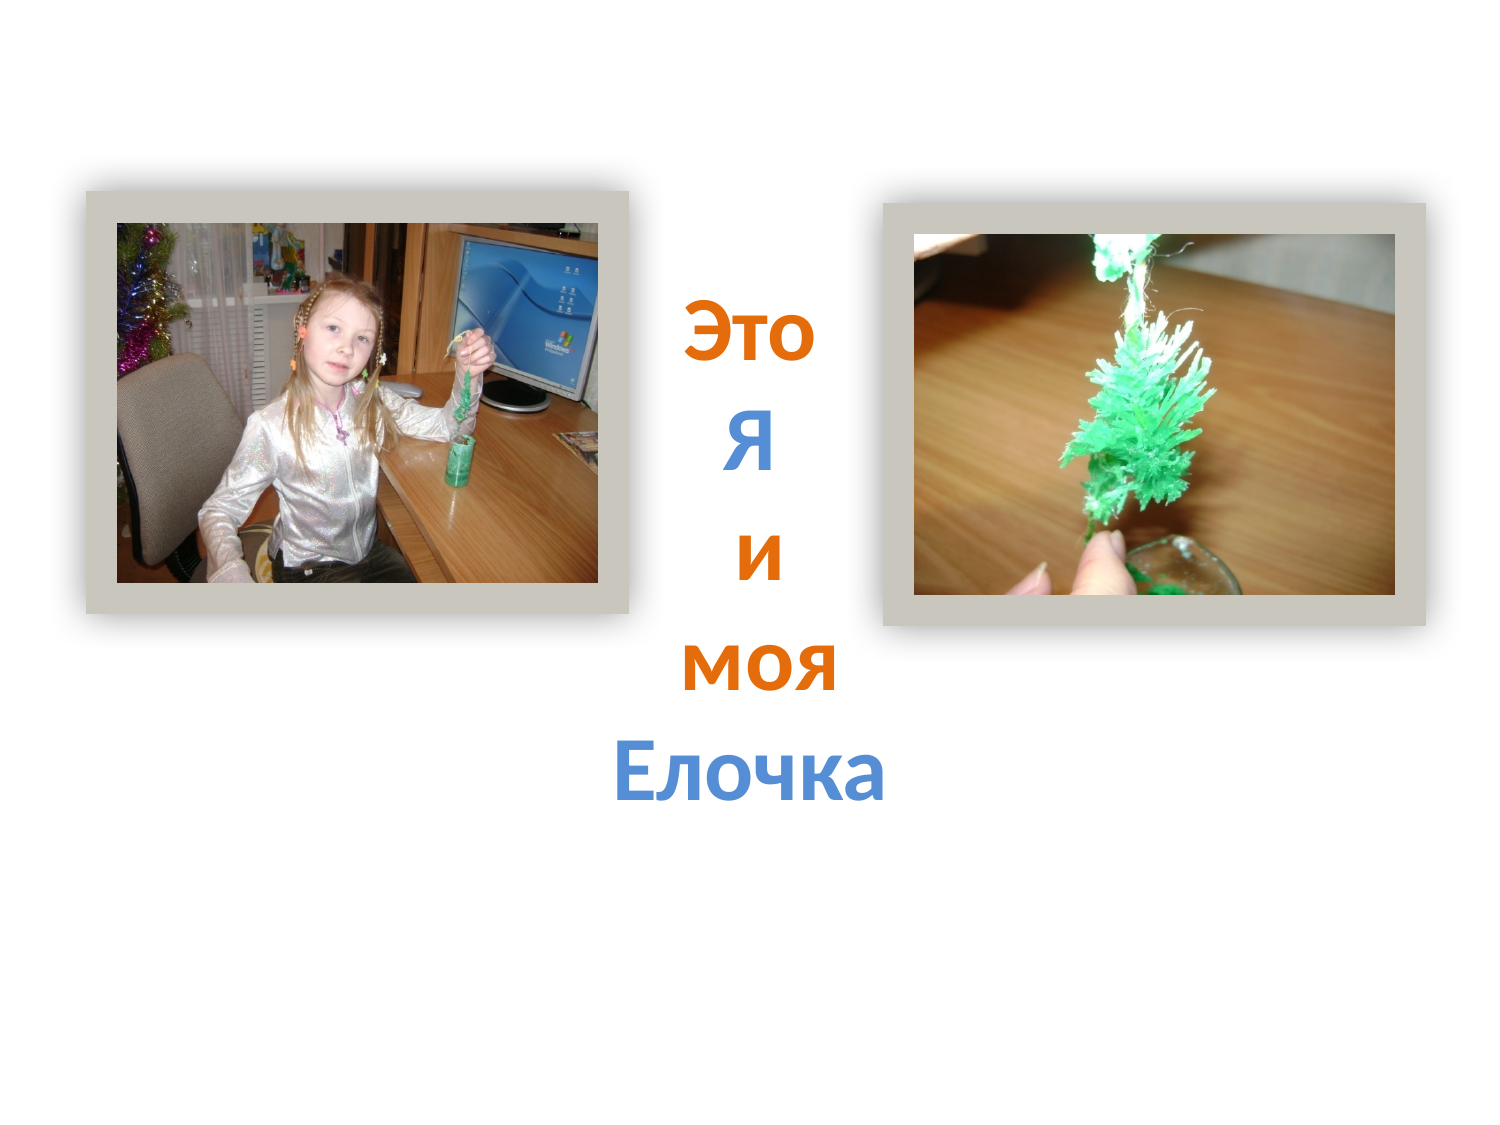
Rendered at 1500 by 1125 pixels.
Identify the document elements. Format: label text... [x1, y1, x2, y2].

picture [116, 222, 598, 584]
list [913, 234, 1395, 596]
title Это Я и моя Елочка [585, 45, 914, 1043]
